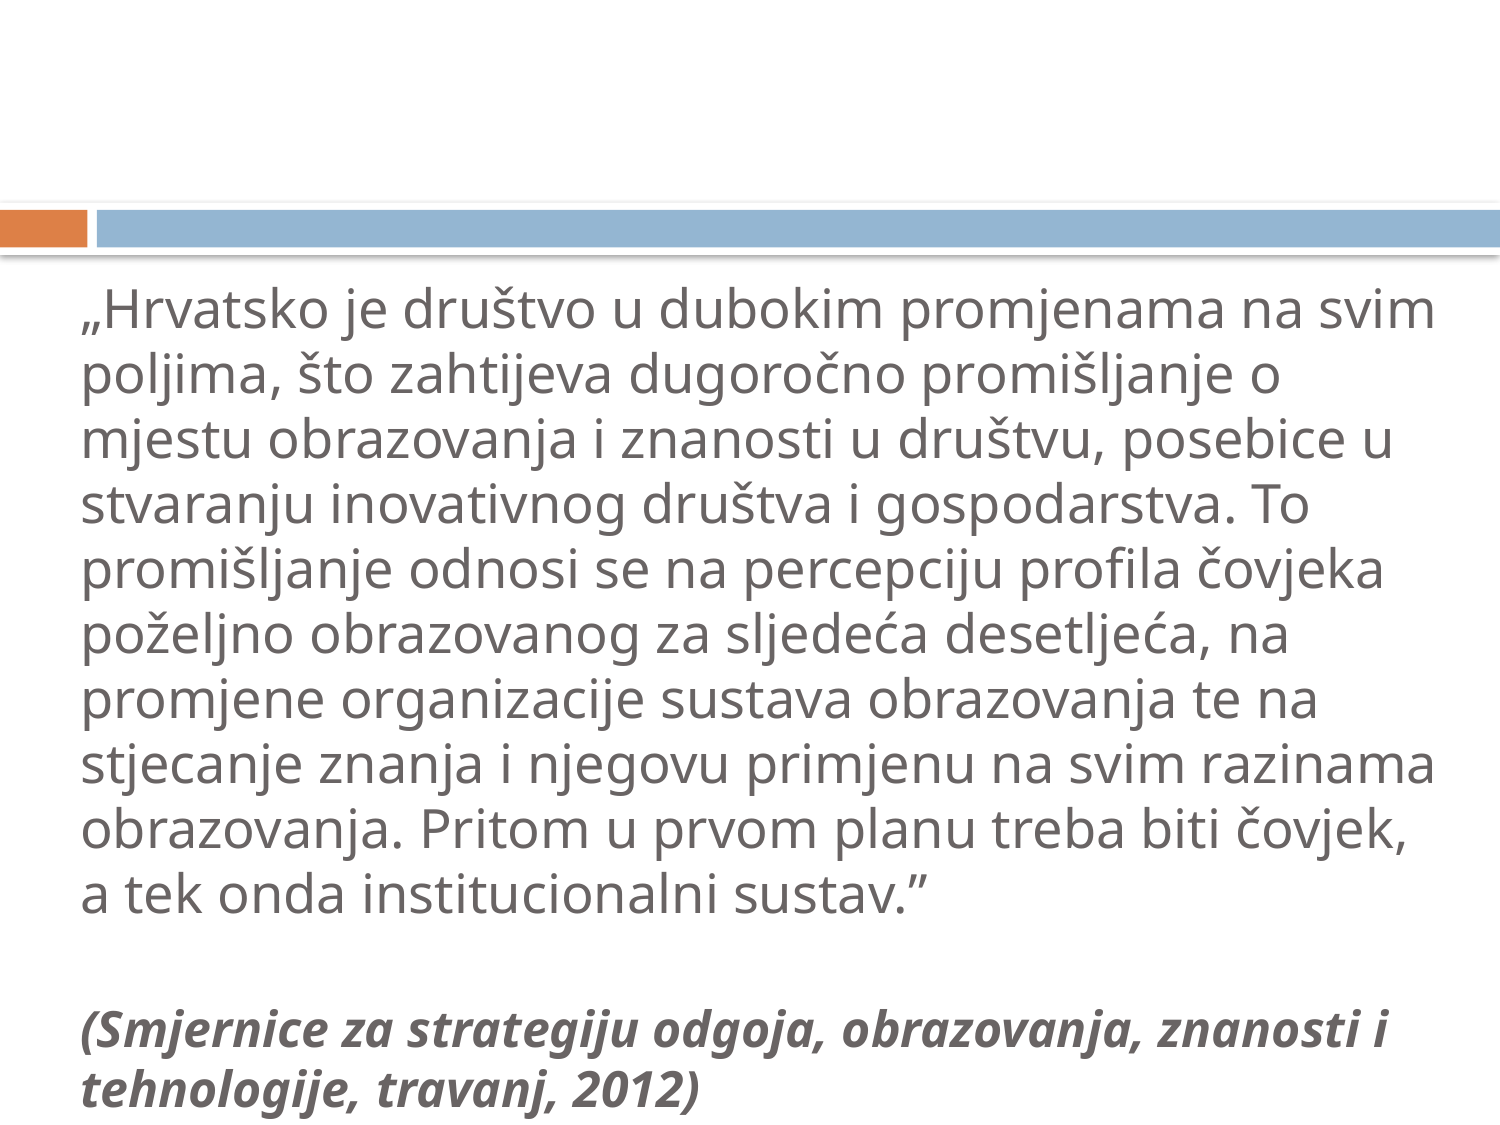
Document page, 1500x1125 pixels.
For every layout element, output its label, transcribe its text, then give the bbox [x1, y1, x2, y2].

list „Hrvatsko je društvo u dubokim promjenama na svim poljima, što zahtijeva dugoročno promišljanje o mjestu obrazovanja i znanosti u društvu, posebice u stvaranju inovativnog društva i gospodarstva. To promišljanje odnosi se na percepciju profila čovjeka poželjno obrazovanog za sljedeća desetljeća, na promjene organizacije sustava obrazovanja te na stjecanje znanja i njegovu primjenu na svim razinama obrazovanja. Pritom u prvom planu treba biti čovjek, a tek onda institucionalni sustav.” (Smjernice za strategiju odgoja, obrazovanja, znanosti i tehnologije, travanj, 2012) [64, 266, 1459, 1059]
